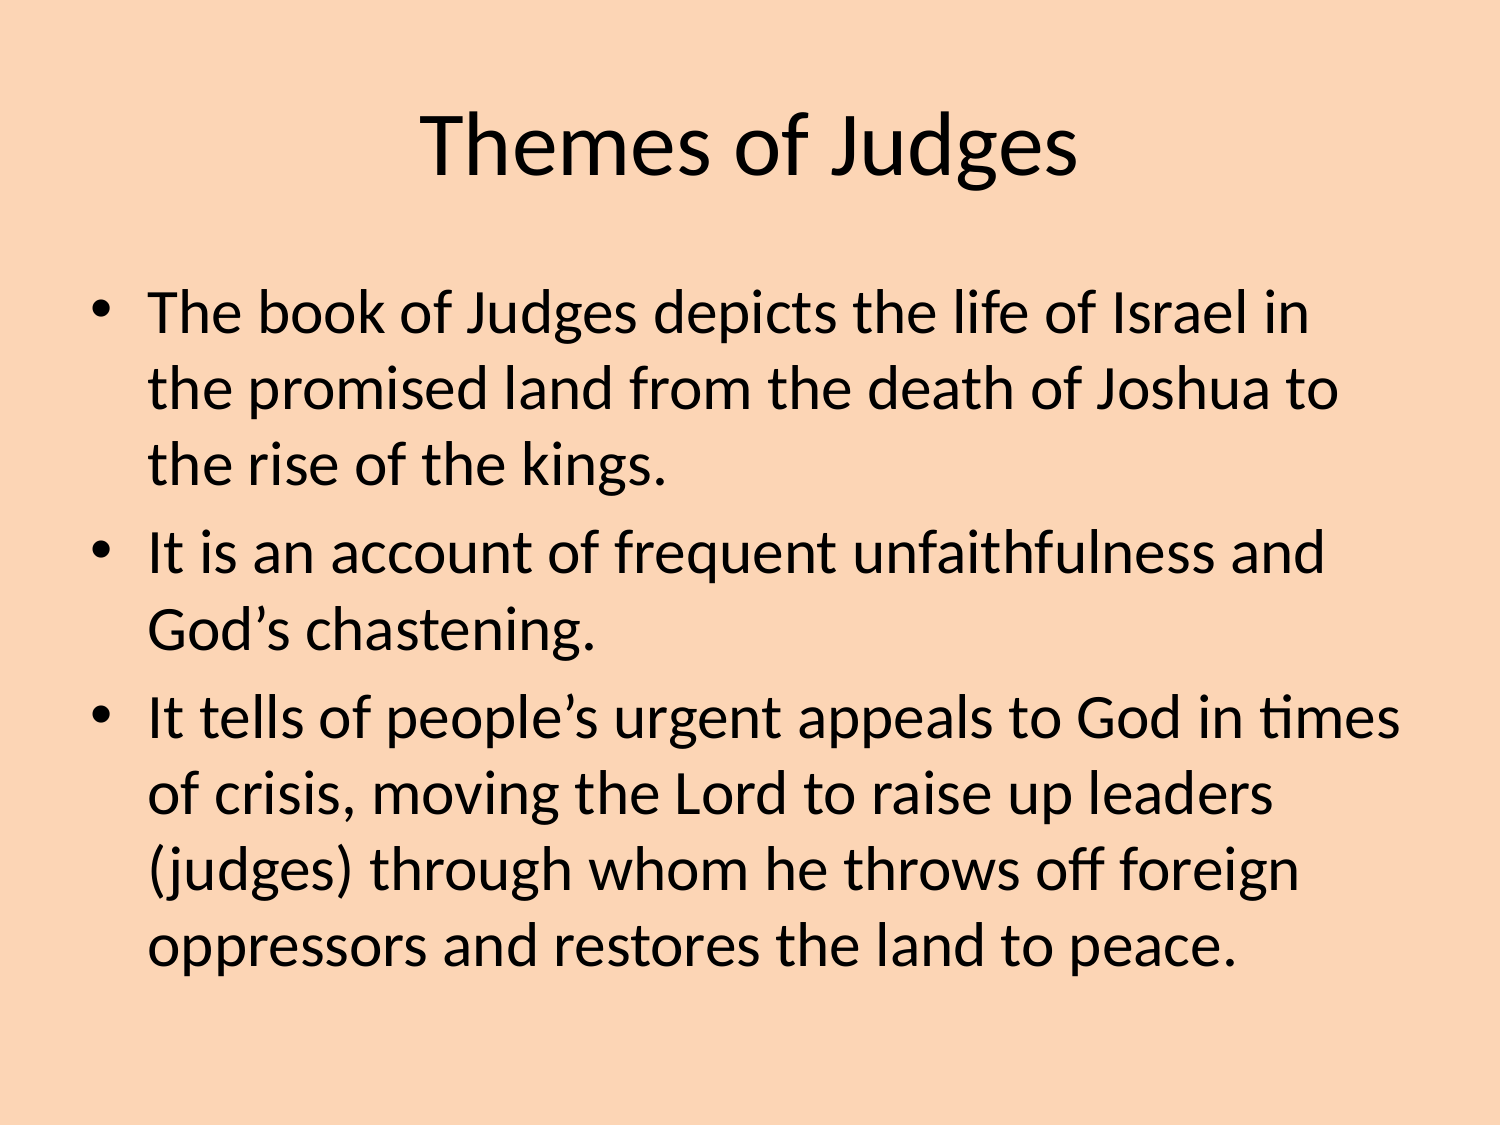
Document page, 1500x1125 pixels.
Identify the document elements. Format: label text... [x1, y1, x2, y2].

title Themes of Judges [75, 45, 1425, 233]
list The book of Judges depicts the life of Israel in the promised land from the death of Joshua to the rise of the kings. It is an account of frequent unfaithfulness and God’s chastening. It tells of people’s urgent appeals to God in times of crisis, moving the Lord to raise up leaders (judges) through whom he throws off foreign oppressors and restores the land to peace. [75, 262, 1425, 1005]
